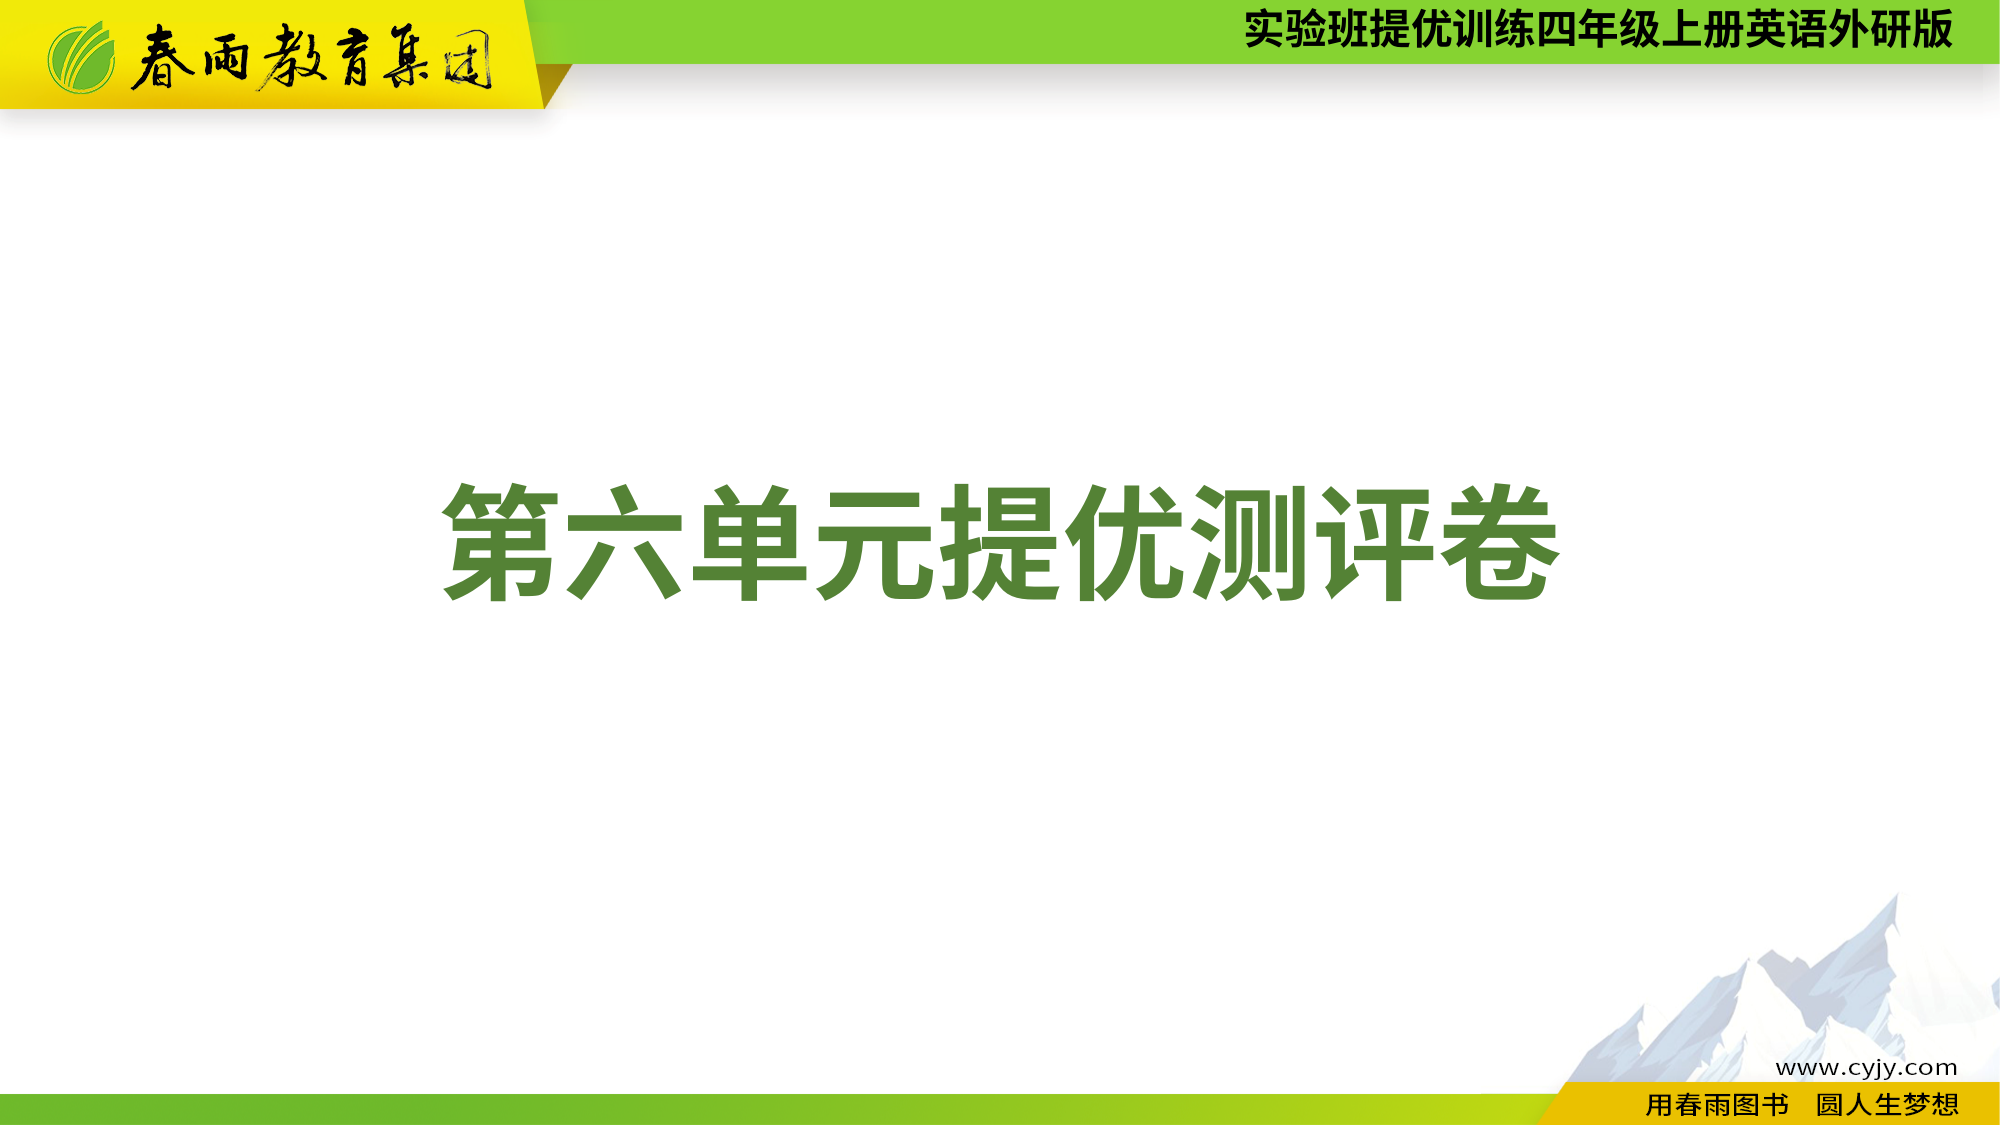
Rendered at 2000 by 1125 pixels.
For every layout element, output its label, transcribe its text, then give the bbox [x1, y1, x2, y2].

picture [0, 0, 2000, 382]
picture [0, 623, 2000, 1125]
text_box 第六单元提优测评卷 [0, 382, 2000, 623]
